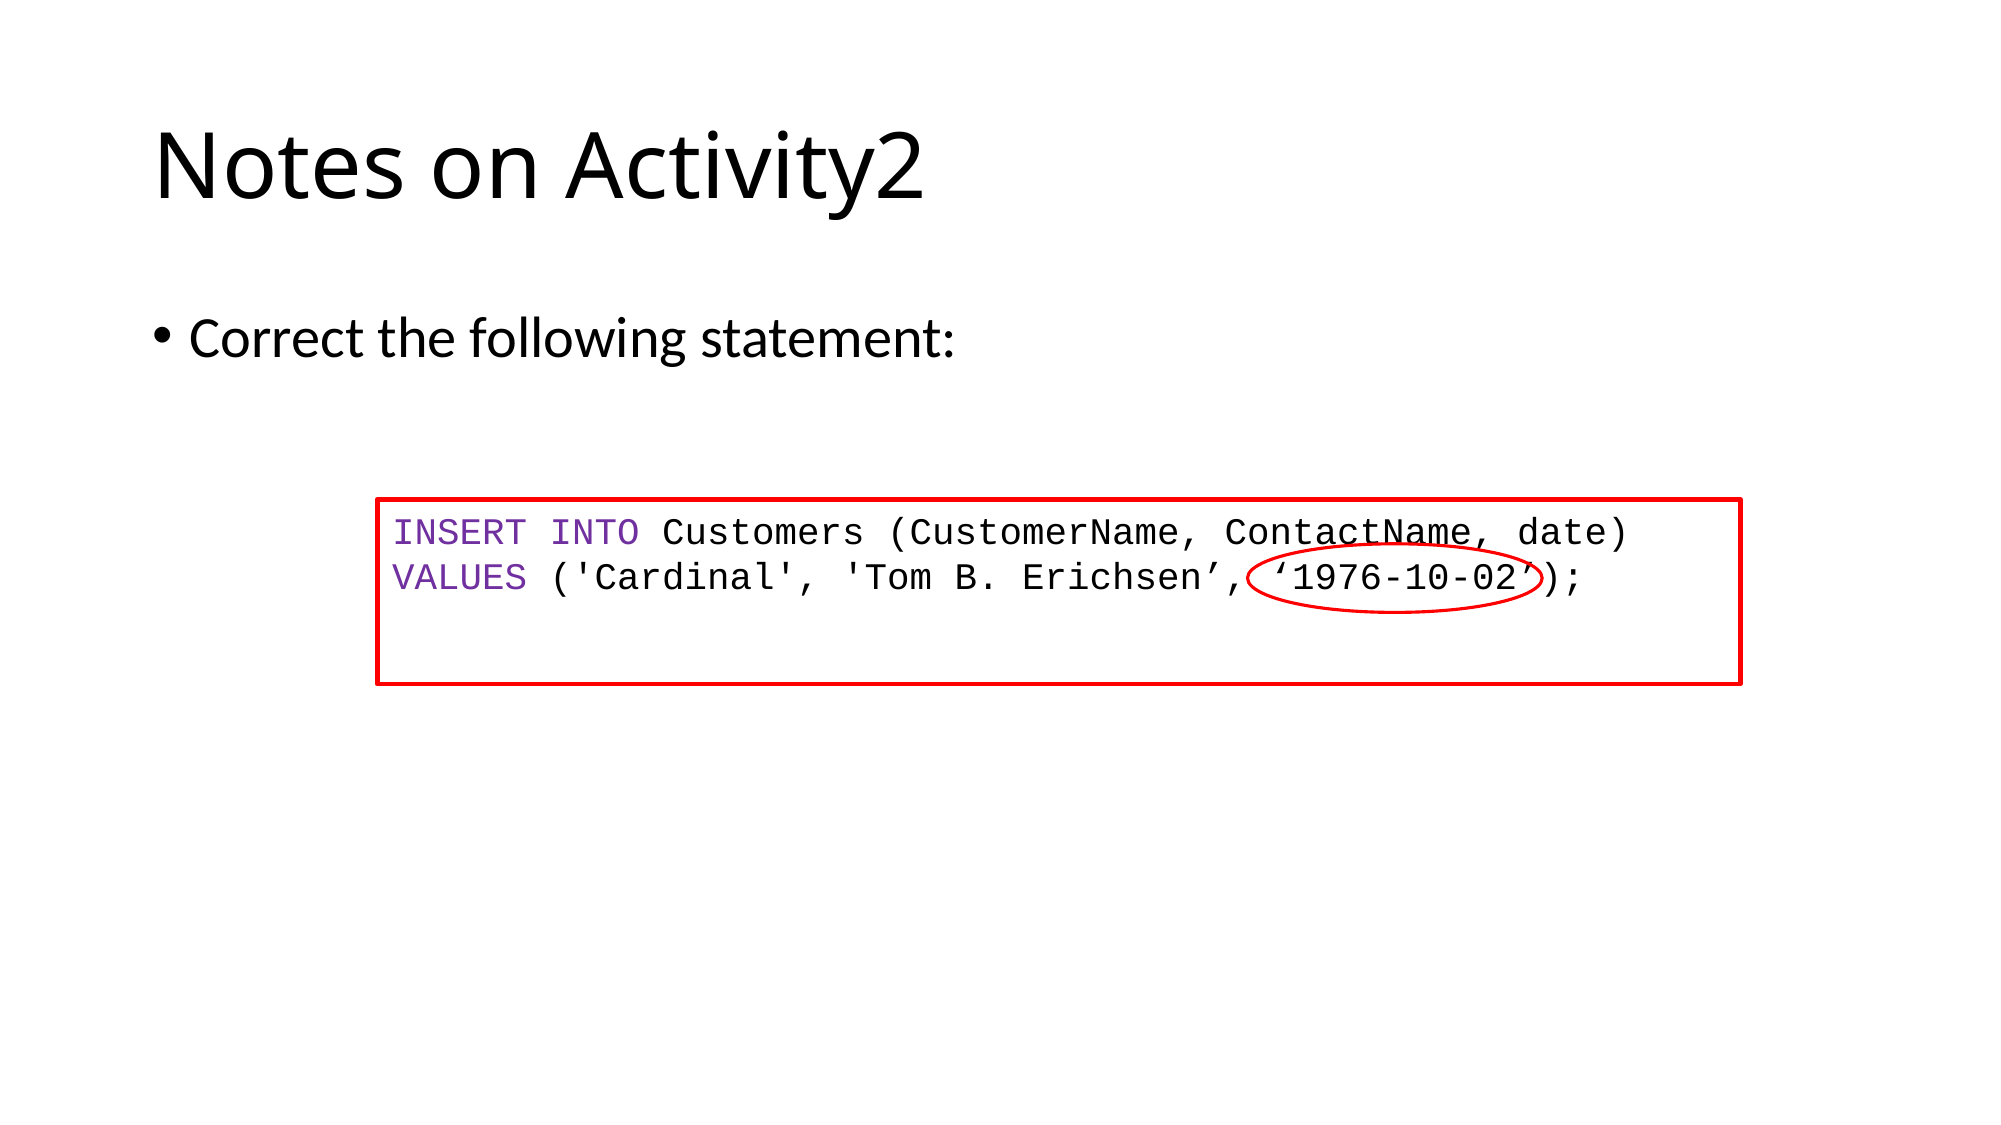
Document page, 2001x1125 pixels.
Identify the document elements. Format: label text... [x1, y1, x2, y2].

text_box INSERT INTO Customers (CustomerName, ContactName, date) VALUES ('Cardinal', 'Tom B. Erichsen’, ‘1976-10-02’); [377, 499, 1741, 684]
list Correct the following statement: [137, 299, 1863, 1014]
text_box [1246, 542, 1544, 614]
title Notes on Activity2 [137, 59, 1863, 278]
